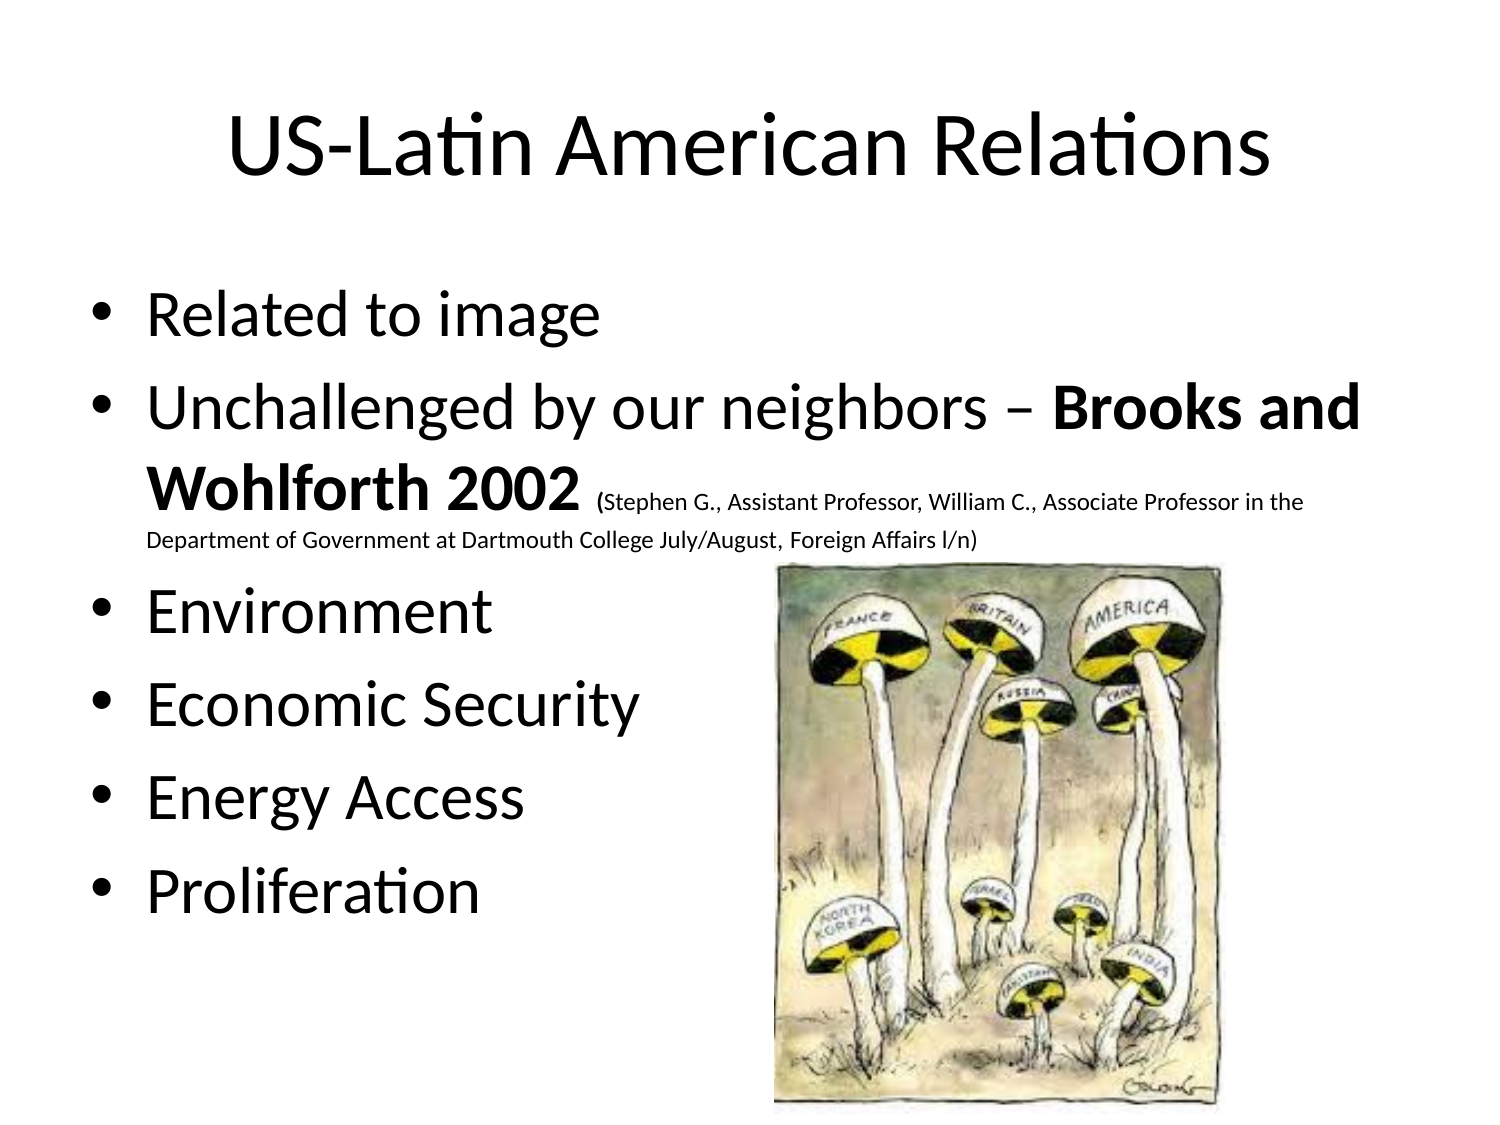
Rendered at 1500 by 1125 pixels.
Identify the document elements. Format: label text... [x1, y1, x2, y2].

picture [774, 562, 1226, 1114]
title US-Latin American Relations [75, 45, 1425, 233]
list Related to image Unchallenged by our neighbors – Brooks and Wohlforth 2002 (Stephen G., Assistant Professor, William C., Associate Professor in the Department of Government at Dartmouth College July/August, Foreign Affairs l/n) Environment Economic Security Energy Access Proliferation [75, 262, 1425, 1005]
